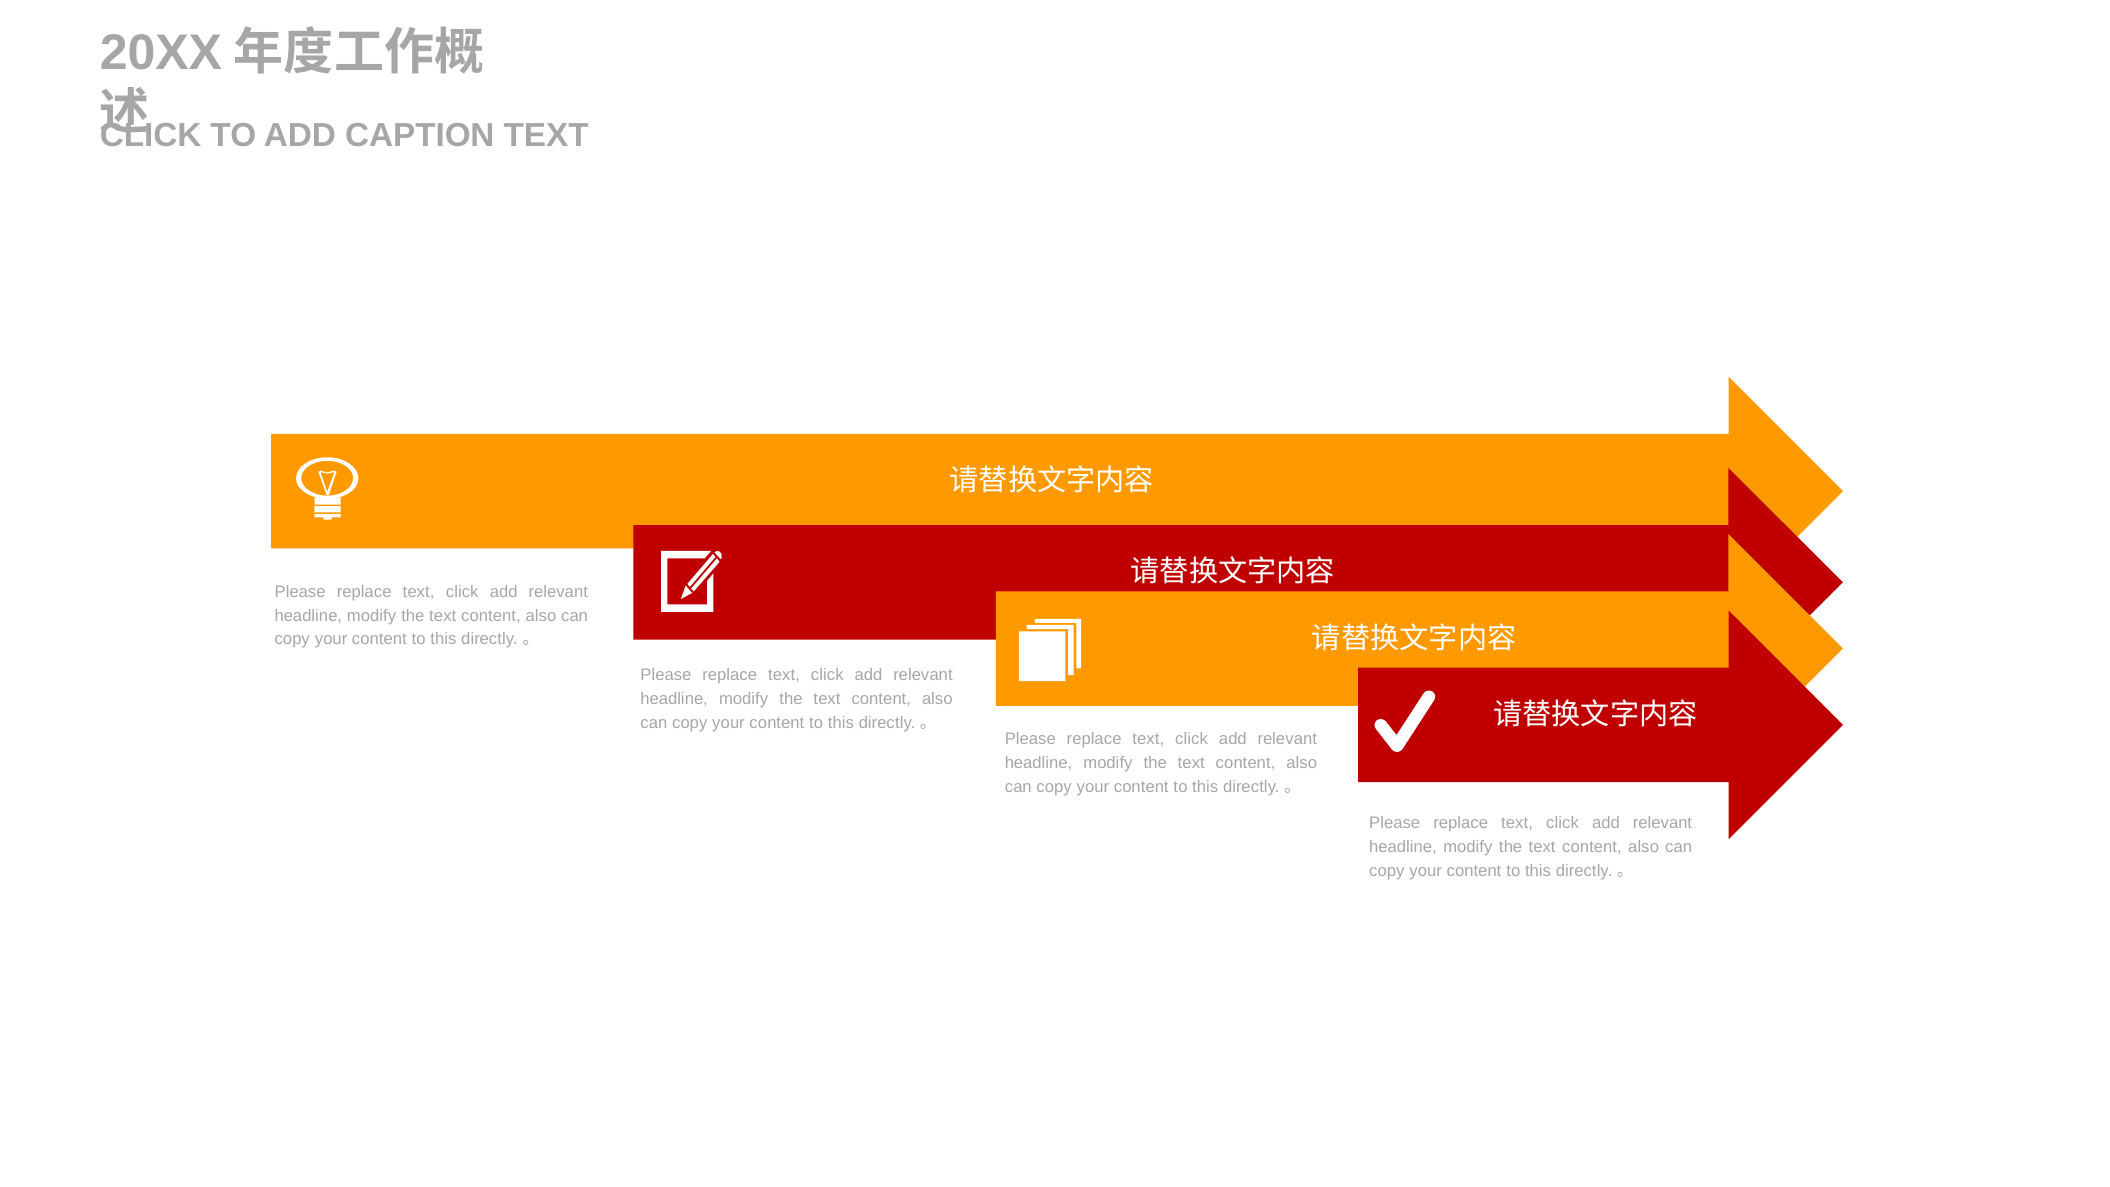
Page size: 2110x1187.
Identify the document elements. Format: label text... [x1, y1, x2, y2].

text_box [661, 549, 724, 612]
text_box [1019, 618, 1082, 682]
text_box Please replace text, click add relevant headline, modify the text content, also can copy your content to this directly.。 [1353, 800, 1709, 888]
text_box 请替换文字内容 [994, 531, 1845, 707]
text_box 20XX年度工作概述 [99, 19, 534, 113]
text_box 请替换文字内容 [632, 465, 1845, 641]
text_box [296, 457, 359, 520]
text_box Please replace text, click add relevant headline, modify the text content, also can copy your content to this directly.。 [258, 568, 605, 657]
text_box Please replace text, click add relevant headline, modify the text content, also can copy your content to this directly.。 [989, 716, 1334, 804]
text_box CLICK TO ADD CAPTION TEXT [99, 113, 629, 154]
text_box 请替换文字内容 [270, 374, 1845, 550]
text_box 请替换文字内容 [1357, 607, 1845, 842]
text_box [1374, 690, 1436, 753]
text_box Please replace text, click add relevant headline, modify the text content, also can copy your content to this directly.。 [624, 652, 969, 740]
